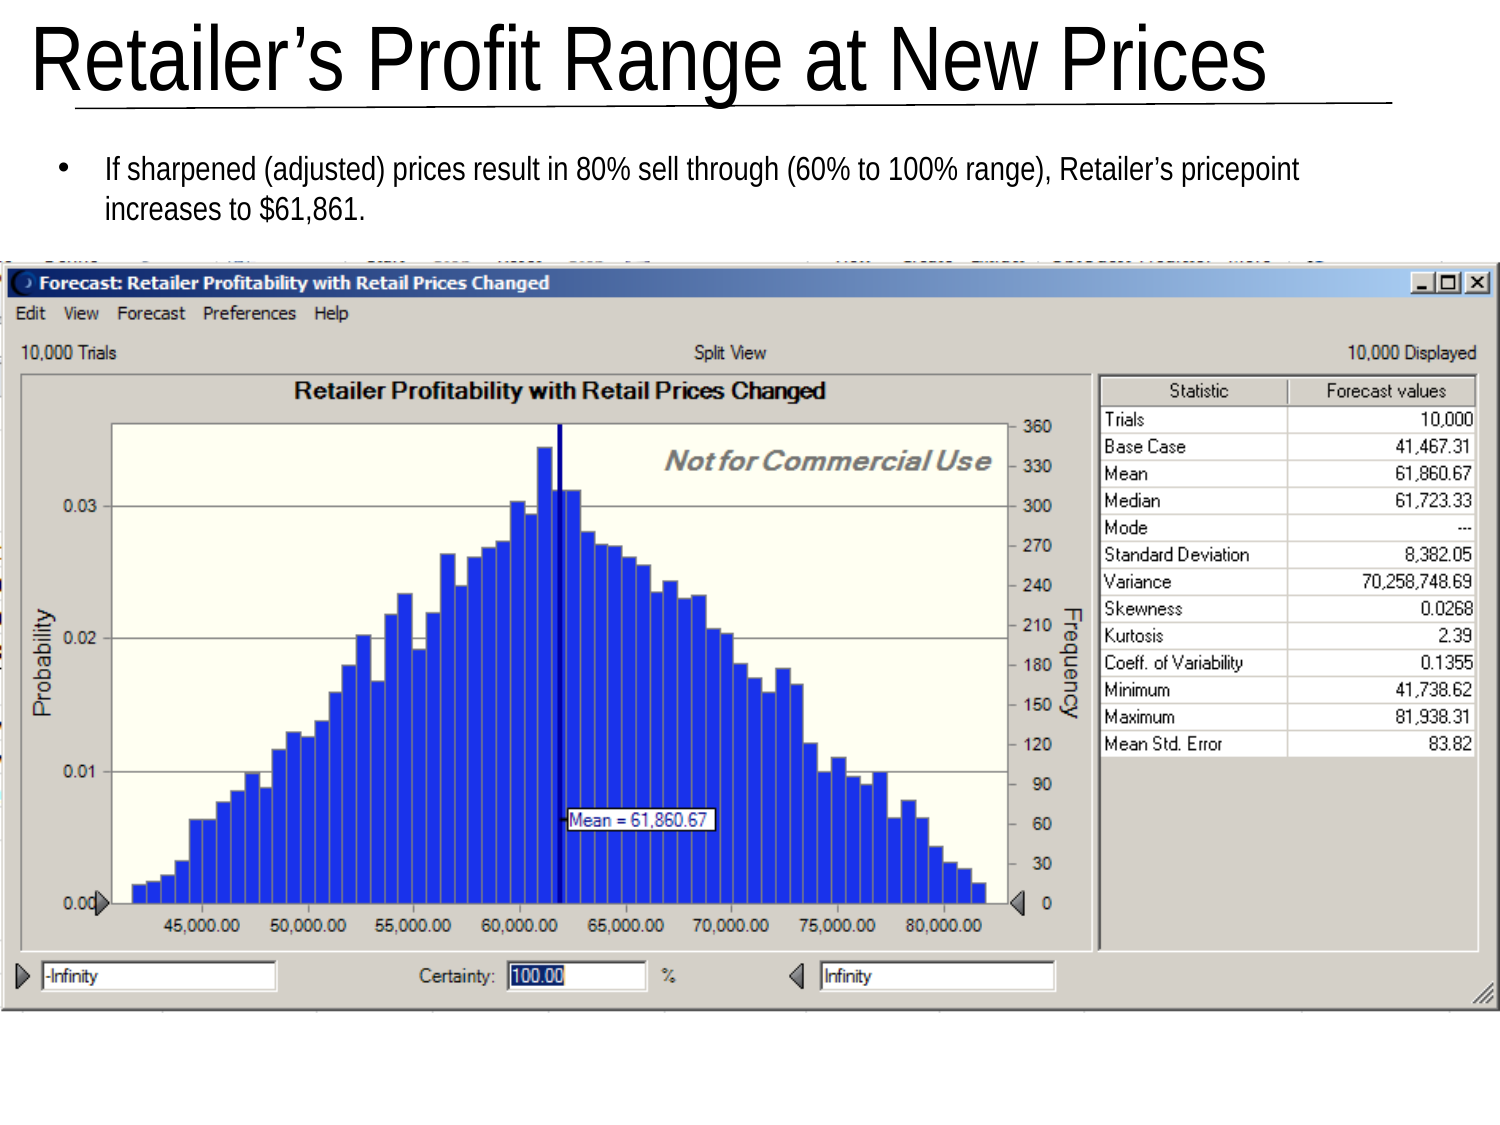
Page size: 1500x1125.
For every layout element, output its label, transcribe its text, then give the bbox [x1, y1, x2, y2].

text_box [74, 102, 1393, 109]
title Retailer’s Profit Range at New Prices [15, 0, 1500, 148]
text_box If sharpened (adjusted) prices result in 80% sell through (60% to 100% range), Retailer’s pricepoint increases to $61,861. [43, 140, 1439, 235]
picture [0, 261, 1500, 1014]
